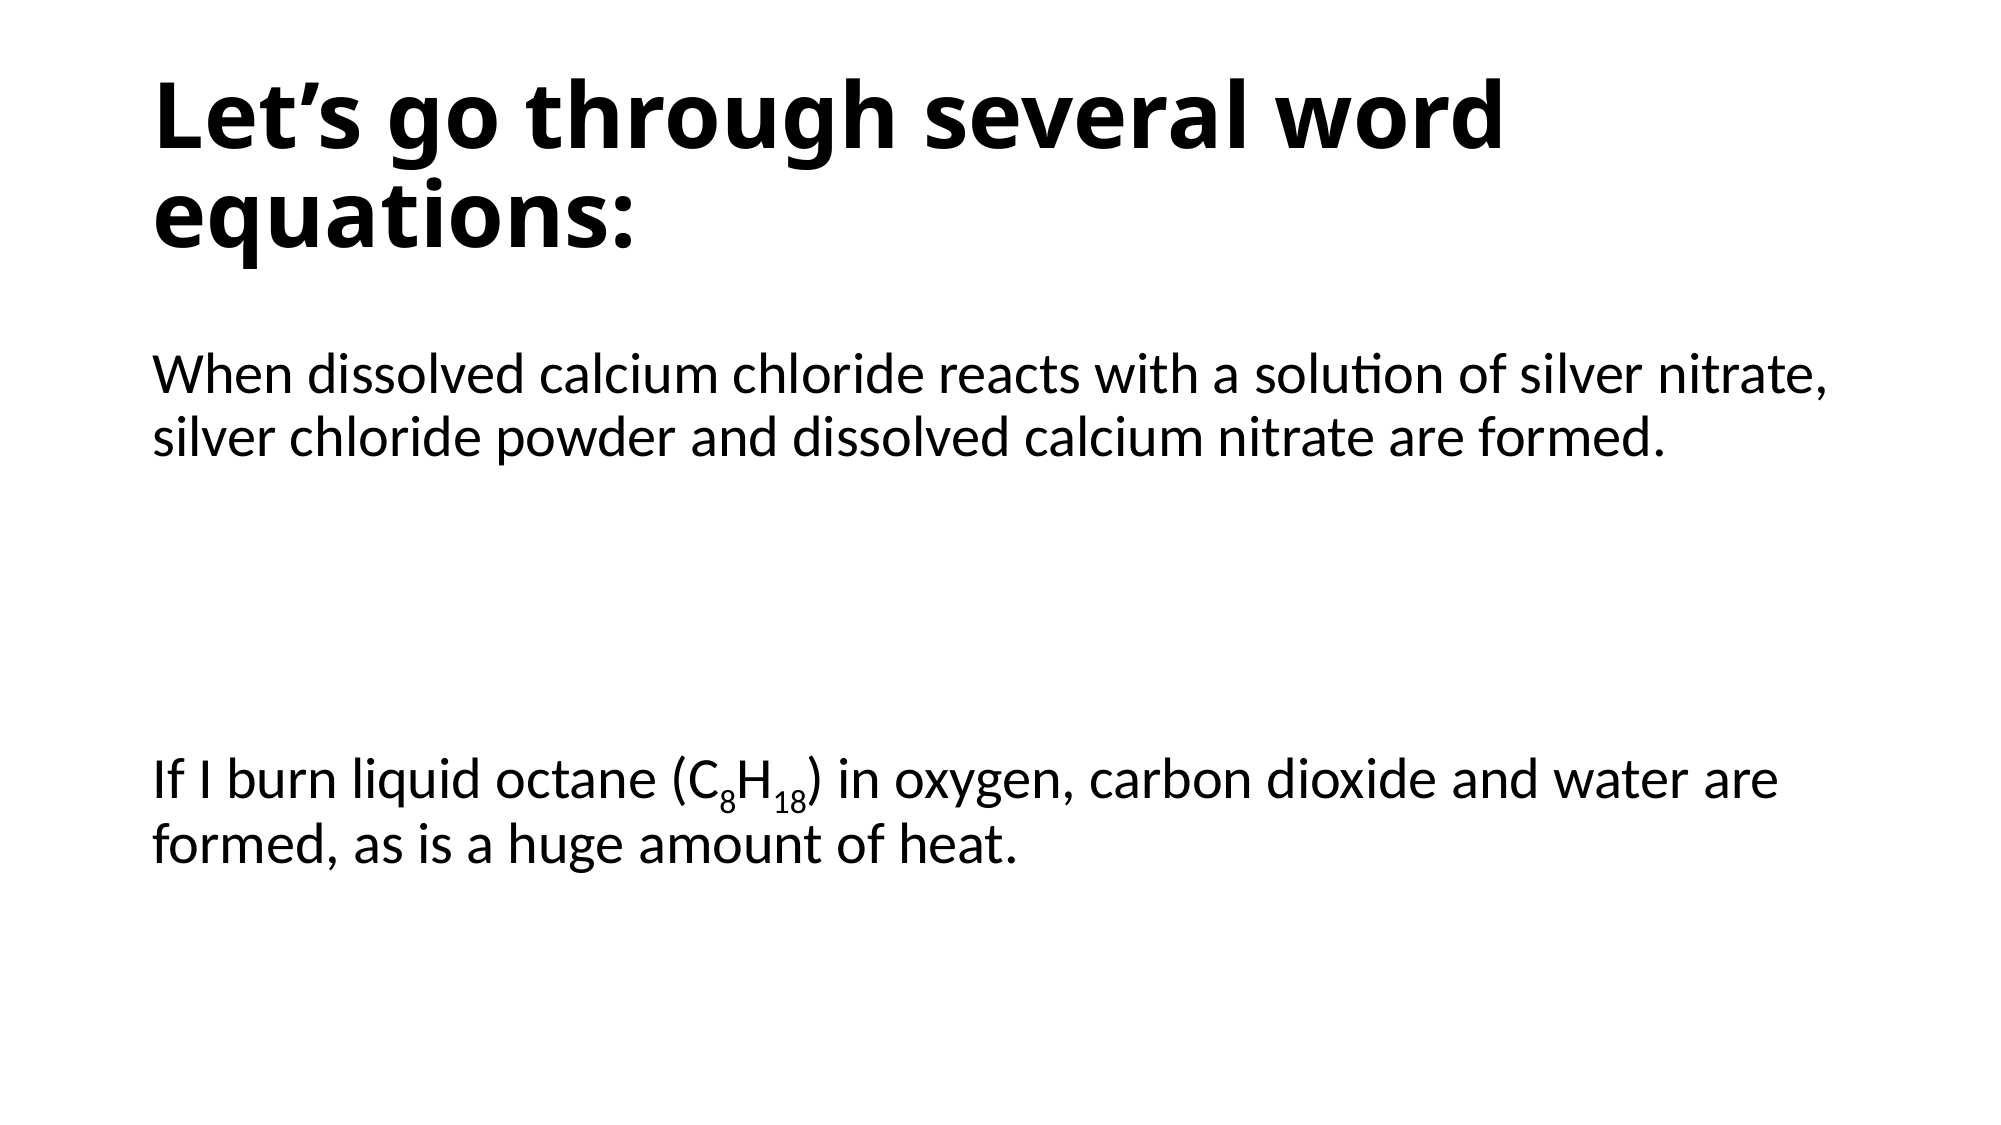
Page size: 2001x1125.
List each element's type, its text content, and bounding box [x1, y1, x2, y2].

list When dissolved calcium chloride reacts with a solution of silver nitrate, silver chloride powder and dissolved calcium nitrate are formed. If I burn liquid octane (C8H18) in oxygen, carbon dioxide and water are formed, as is a huge amount of heat. [137, 335, 1863, 1050]
title Let’s go through several word equations: [137, 59, 1863, 278]
